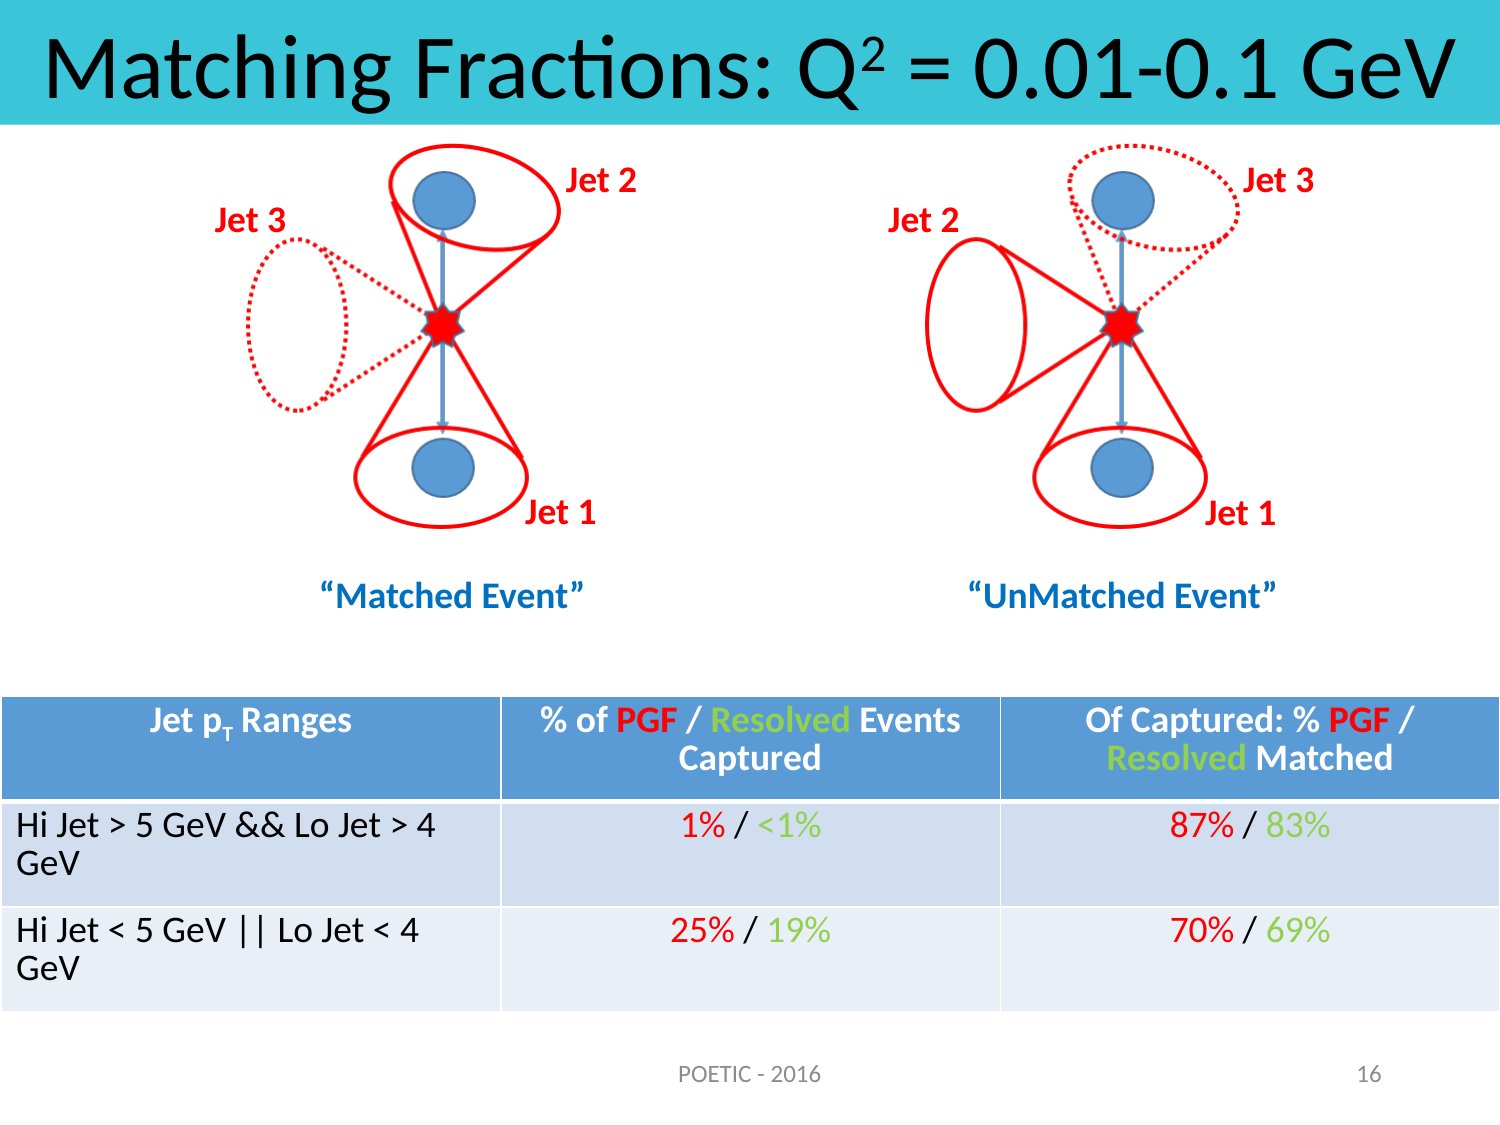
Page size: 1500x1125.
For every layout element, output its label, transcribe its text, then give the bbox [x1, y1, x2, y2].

text_box “UnMatched Event” [938, 563, 1307, 624]
table_cell 70% / 69% [1001, 908, 1499, 1011]
text_box “Matched Event” [288, 563, 617, 624]
table_cell Hi Jet < 5 GeV || Lo Jet < 4 GeV [2, 908, 500, 1011]
text_box Jet 3 [1240, 147, 1337, 208]
text_box Jet 1 [1190, 480, 1298, 540]
table_cell 87% / 83% [1001, 804, 1499, 906]
table_cell 1% / <1% [502, 804, 1000, 906]
text_box Matching Fractions: Q2 = 0.01-0.1 GeV [0, 0, 1500, 125]
text_box Jet 2 [560, 147, 659, 208]
table_header Of Captured: % PGF / Resolved Matched [1001, 697, 1499, 799]
slide_number 16 [1059, 1042, 1397, 1103]
table_cell 25% / 19% [502, 908, 1000, 1011]
picture [925, 143, 1240, 529]
table_header % of PGF / Resolved Events Captured [502, 697, 1000, 799]
footer POETIC - 2016 [496, 1042, 1004, 1103]
text_box Jet 1 [510, 479, 619, 540]
picture [245, 143, 561, 529]
text_box Jet 3 [200, 187, 245, 248]
text_box Jet 2 [873, 187, 925, 248]
table_header Jet pT Ranges [2, 697, 500, 799]
table_cell Hi Jet > 5 GeV && Lo Jet > 4 GeV [2, 804, 500, 906]
